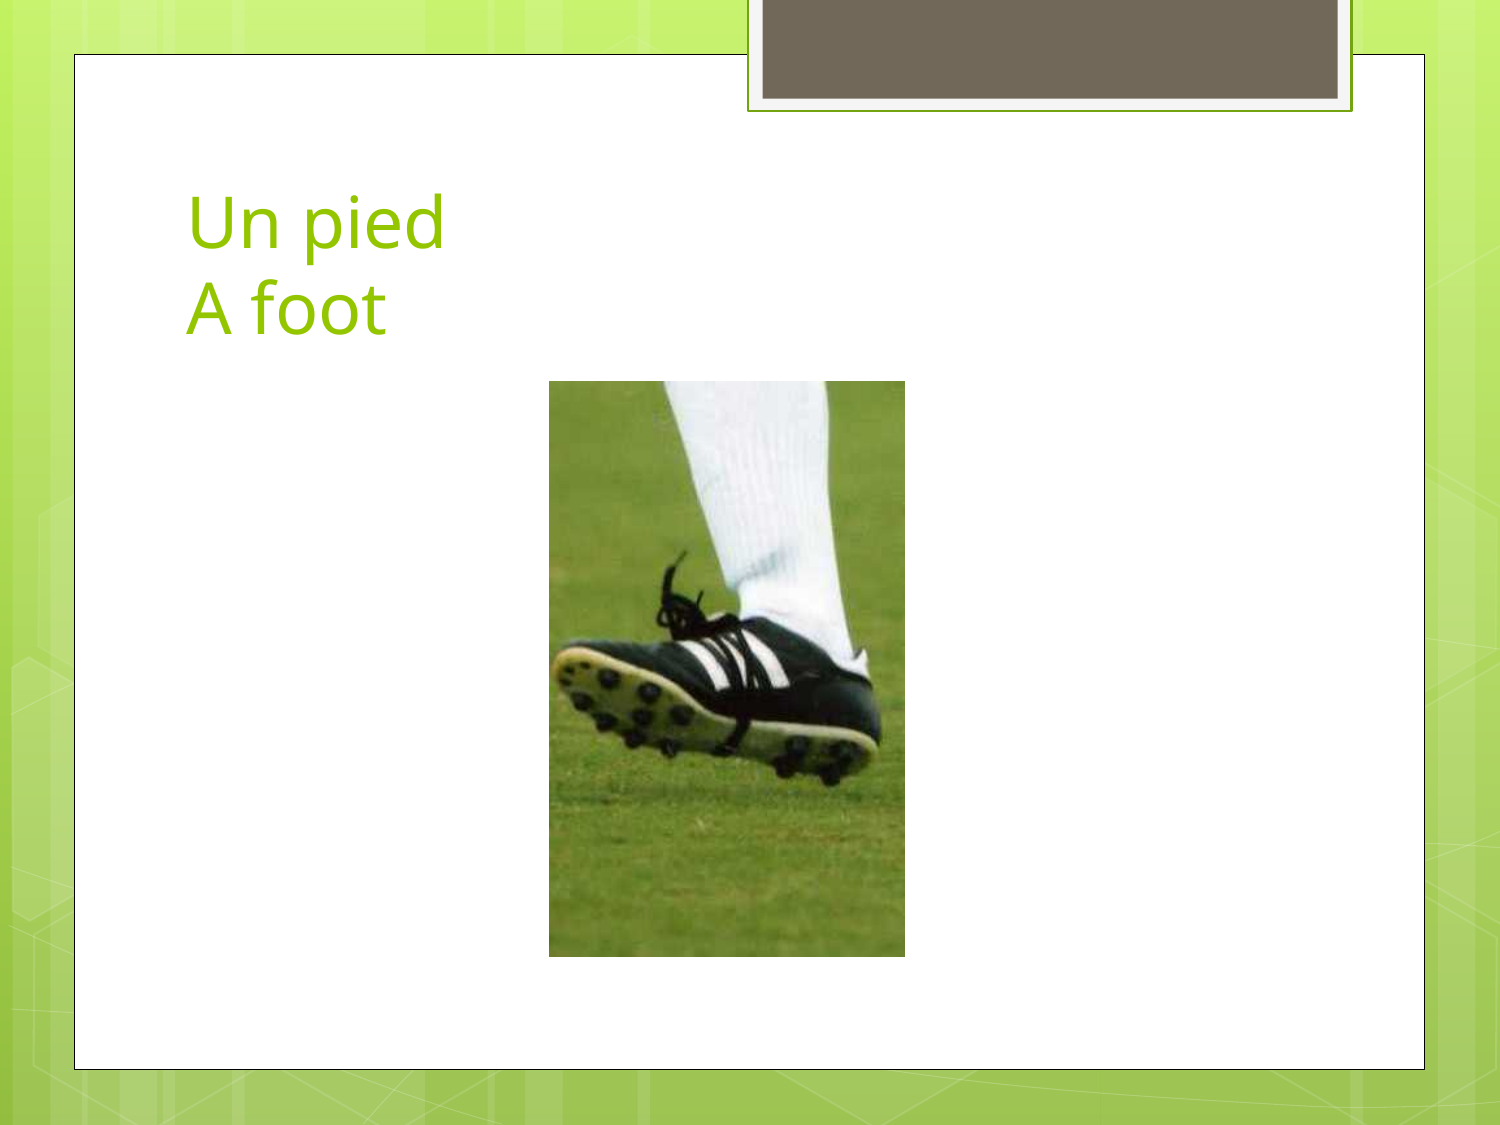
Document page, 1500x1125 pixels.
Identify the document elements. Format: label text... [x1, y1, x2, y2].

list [170, 380, 1284, 958]
title Un pied A foot [171, 168, 1324, 357]
